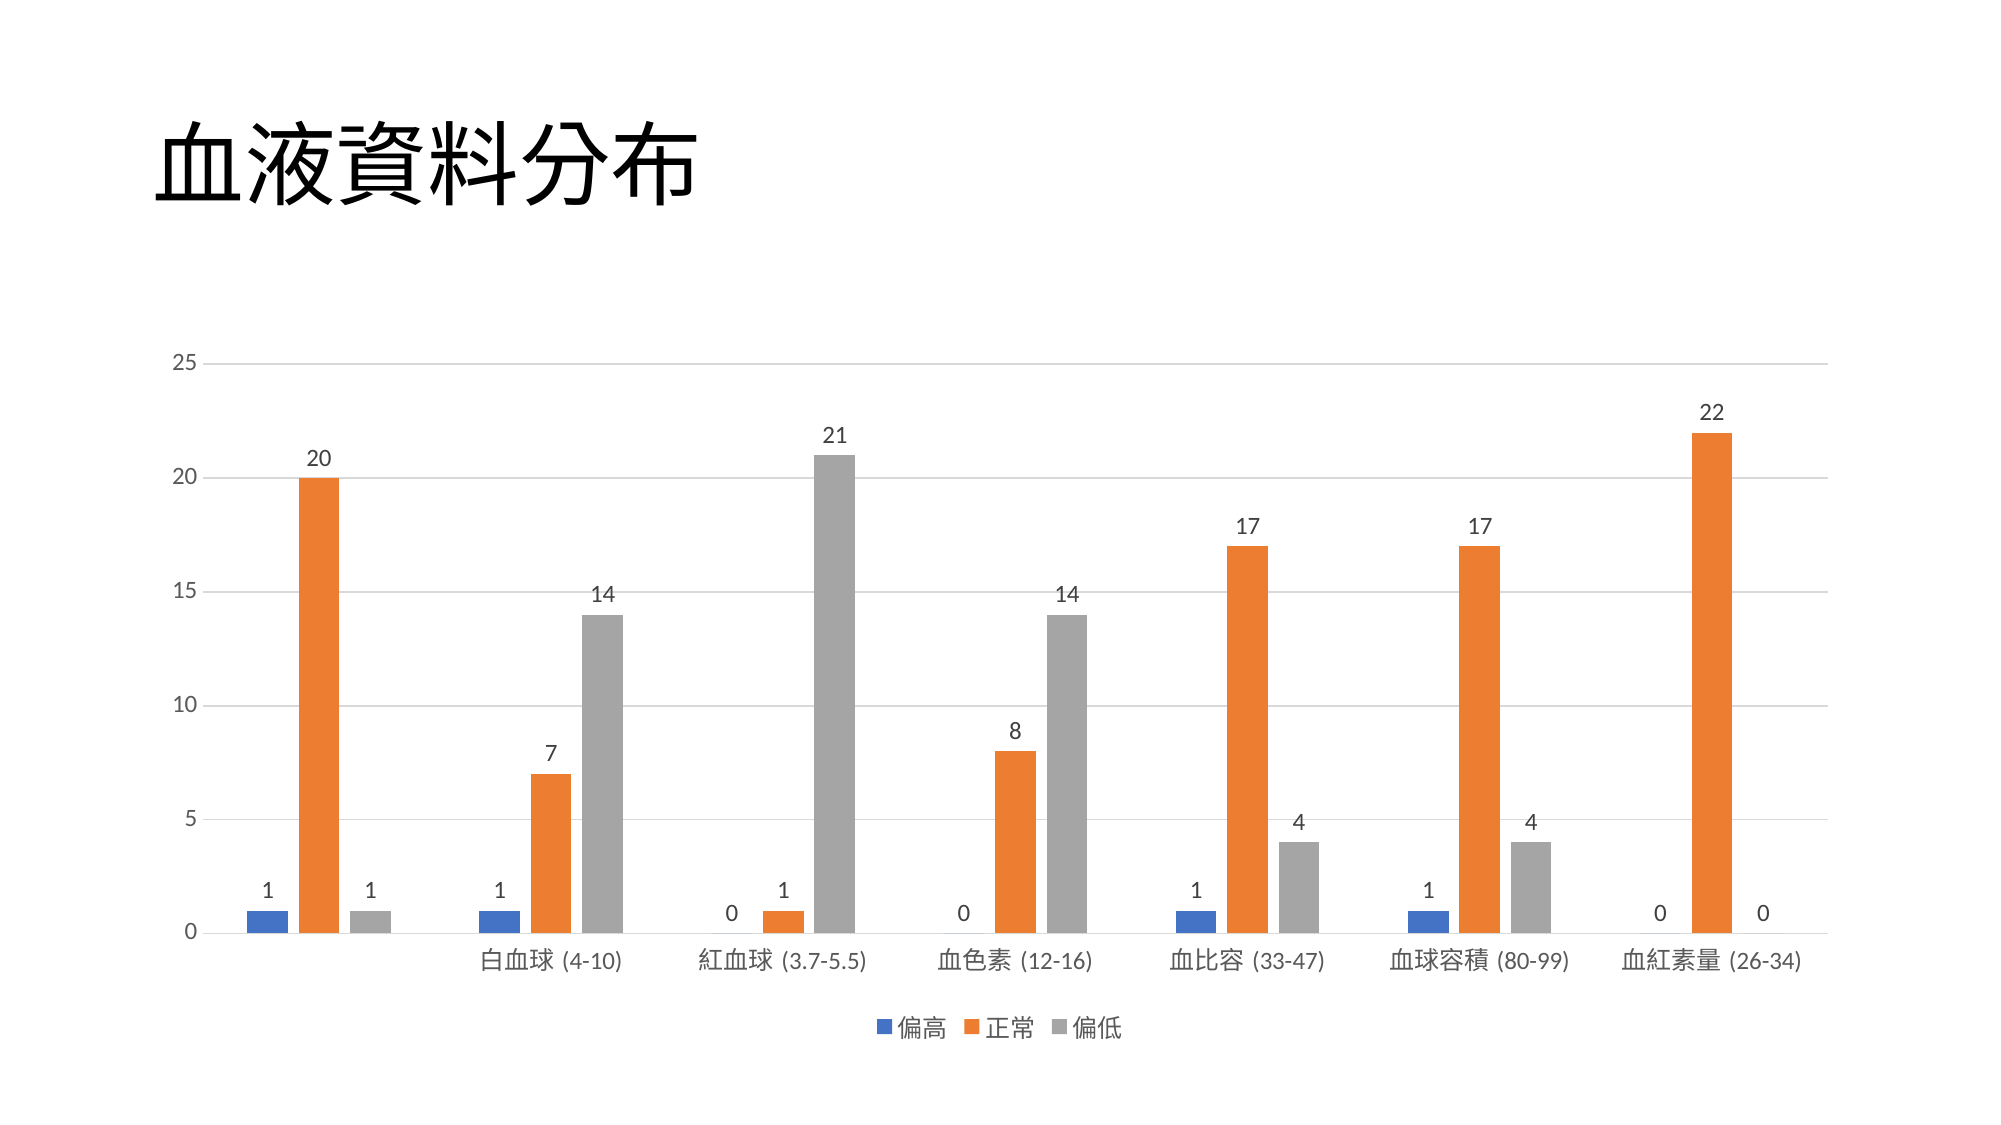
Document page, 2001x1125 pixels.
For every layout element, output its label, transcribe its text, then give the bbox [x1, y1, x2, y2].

title 血液資料分布 [137, 59, 1863, 278]
chart [137, 337, 1863, 1052]
